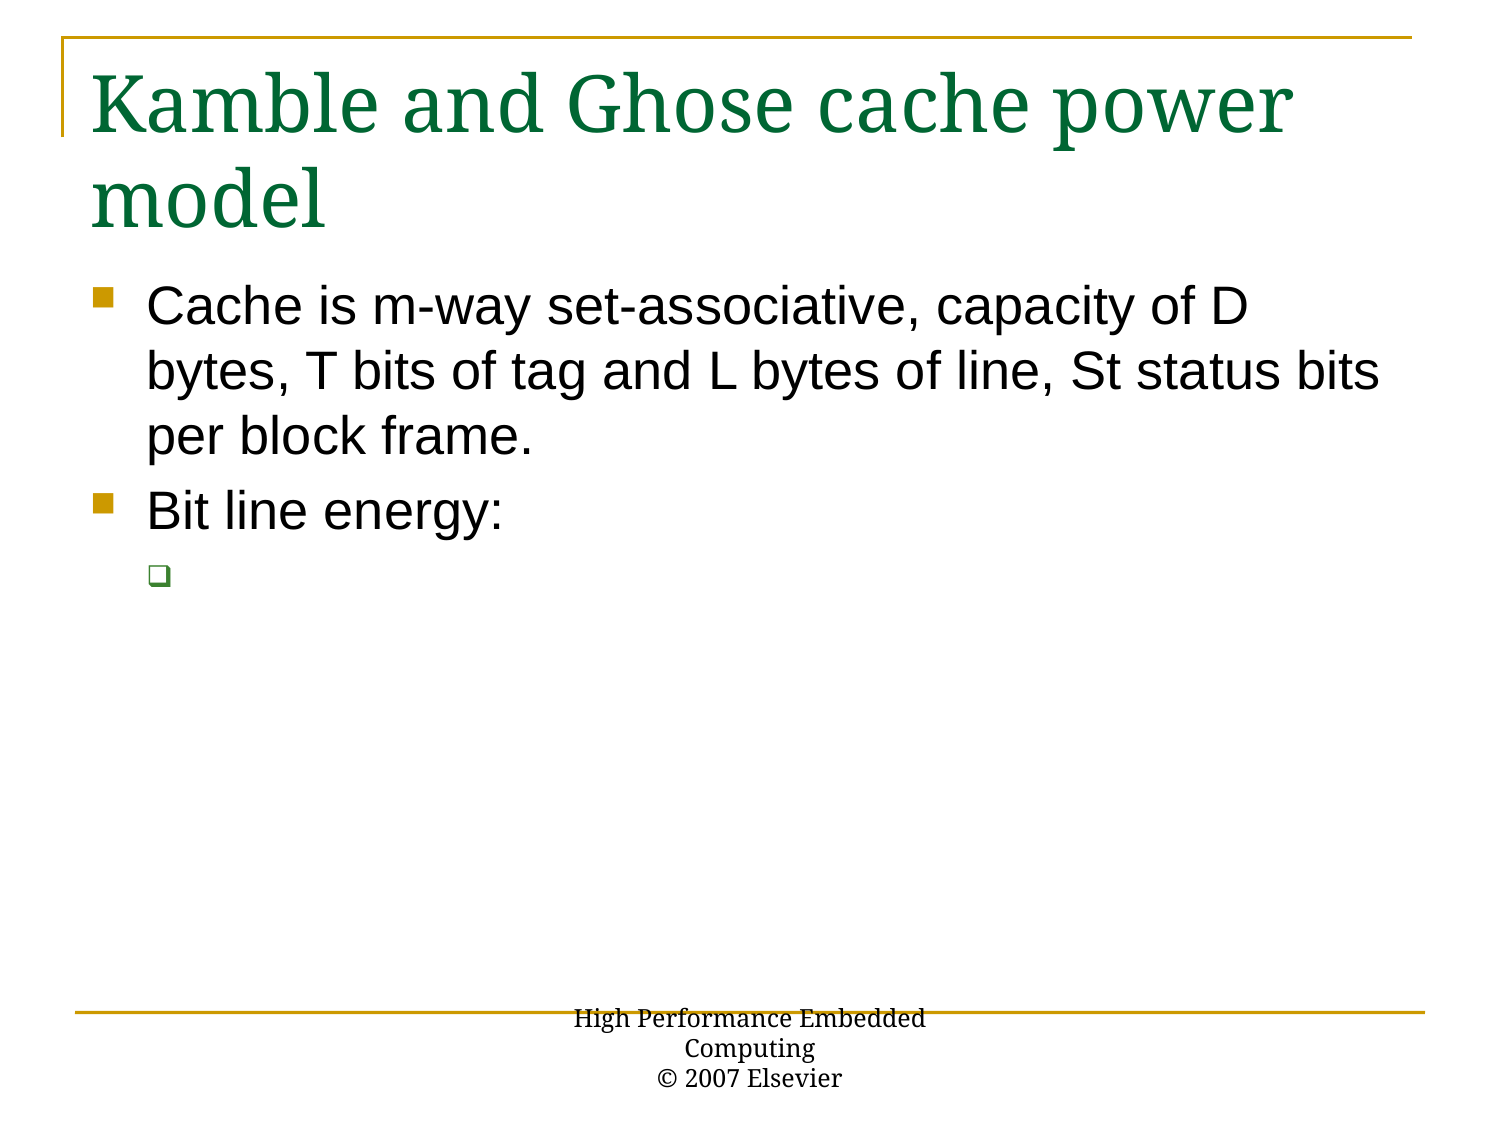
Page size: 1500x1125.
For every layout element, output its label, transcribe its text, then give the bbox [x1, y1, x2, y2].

title Kamble and Ghose cache power model [75, 45, 1425, 233]
footer High Performance Embedded Computing © 2007 Elsevier [512, 1025, 988, 1100]
